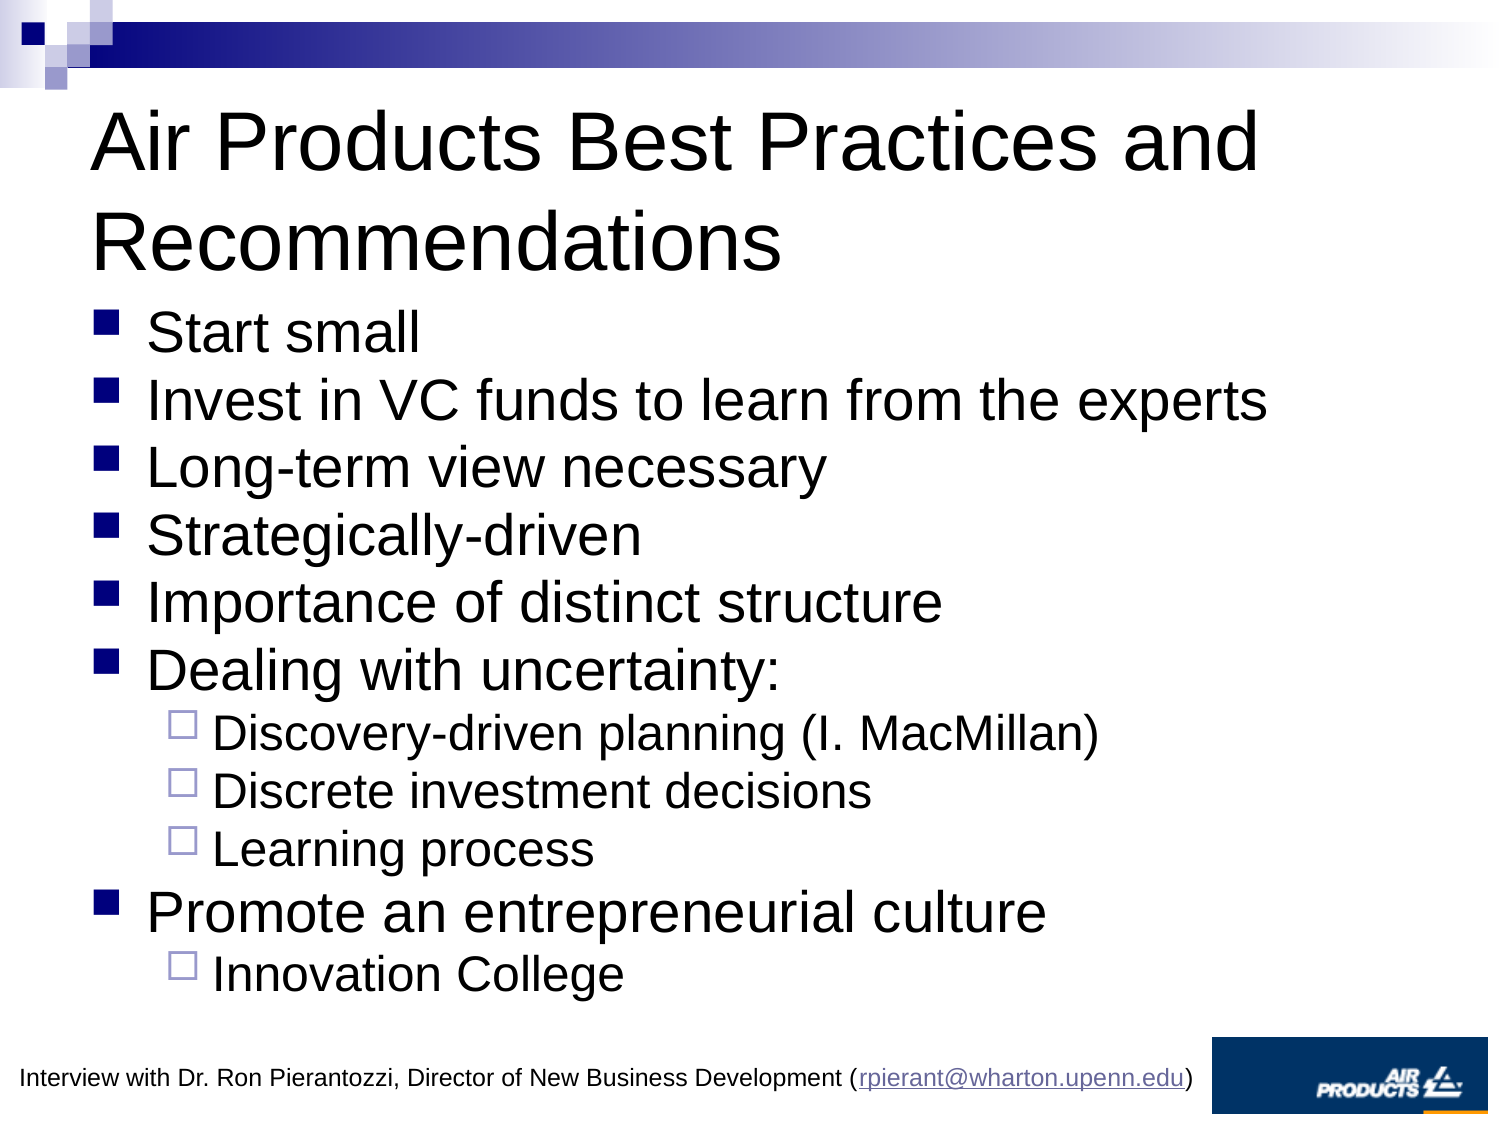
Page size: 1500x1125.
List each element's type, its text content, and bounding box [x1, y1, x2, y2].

text_box Interview with Dr. Ron Pierantozzi, Director of New Business Development (rpierant@wharton.upenn.edu) [4, 1057, 1207, 1100]
title Air Products Best Practices and Recommendations [74, 74, 1426, 299]
picture [1212, 1037, 1488, 1115]
list Start small Invest in VC funds to learn from the experts Long-term view necessary Strategically-driven Importance of distinct structure Dealing with uncertainty: Discovery-driven planning (I. MacMillan) Discrete investment decisions Learning process Promote an entrepreneurial culture Innovation College [74, 299, 1426, 1057]
